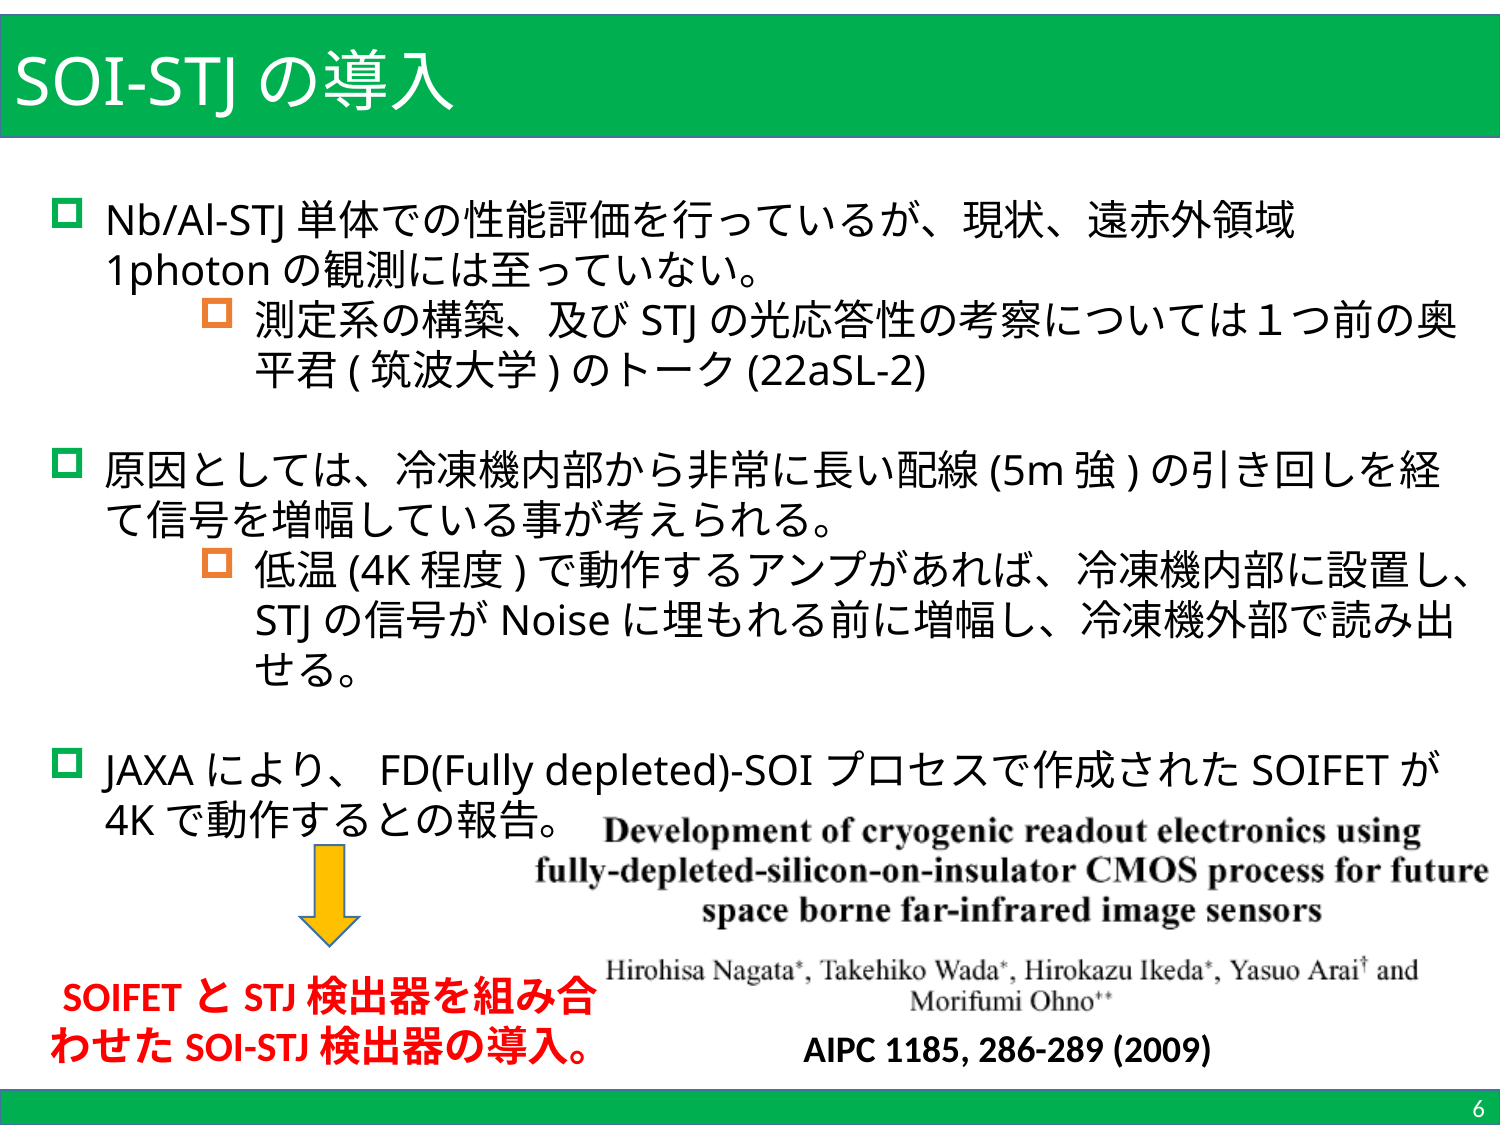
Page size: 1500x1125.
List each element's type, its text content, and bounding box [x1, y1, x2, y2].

text_box SOIFETとSTJ検出器を組み合わせたSOI-STJ検出器の導入。 [33, 962, 628, 1078]
picture [515, 789, 1500, 1022]
text_box [0, 1089, 1162, 1125]
text_box AIPC 1185, 286-289 (2009) [788, 1022, 1227, 1078]
text_box SOI-STJの導入 [0, 31, 1479, 126]
text_box [297, 844, 362, 948]
slide_number 6 [1162, 1077, 1500, 1125]
text_box [0, 14, 1500, 138]
text_box Nb/Al-STJ単体での性能評価を行っているが、現状、遠赤外領域1photonの観測には至っていない。 測定系の構築、及びSTJの光応答性の考察については１つ前の奥平君(筑波大学)のトーク(22aSL-2) 原因としては、冷凍機内部から非常に長い配線(5m強)の引き回しを経て信号を増幅している事が考えられる。 低温(4K程度)で動作するアンプがあれば、冷凍機内部に設置し、STJの信号がNoiseに埋もれる前に増幅し、冷凍機外部で読み出せる。 JAXAにより、FD(Fully depleted)-SOIプロセスで作成されたSOIFETが4Kで動作するとの報告。 [33, 186, 1479, 852]
